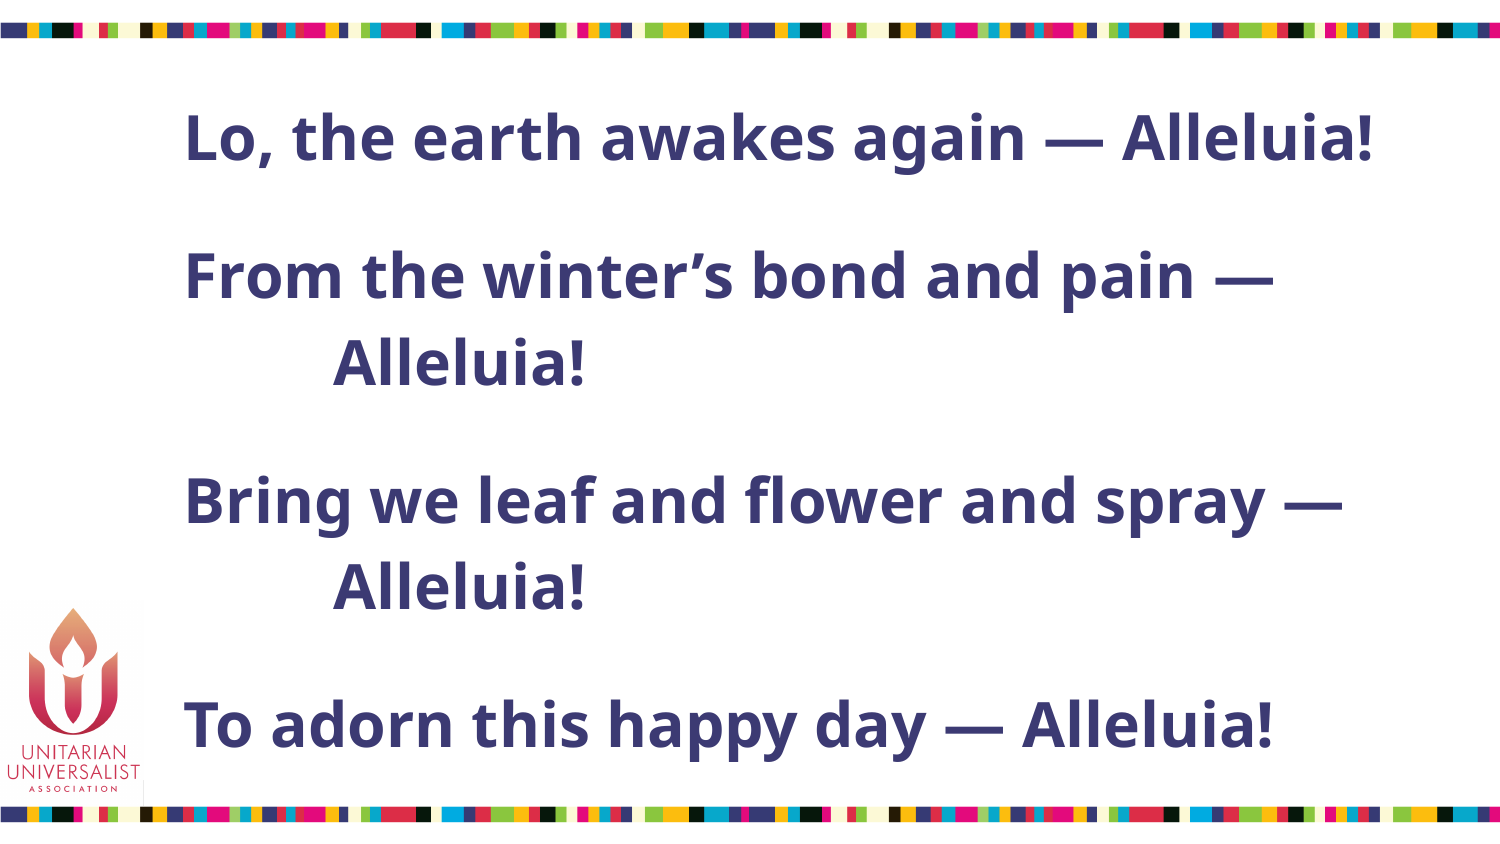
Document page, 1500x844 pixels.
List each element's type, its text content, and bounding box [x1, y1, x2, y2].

picture [0, 22, 1500, 40]
picture [0, 600, 1500, 824]
text_box Lo, the earth awakes again — Alleluia! From the winter’s bond and pain — Alleluia! Bring we leaf and flower and spray — Alleluia! To adorn this happy day — Alleluia! [168, 72, 1457, 776]
